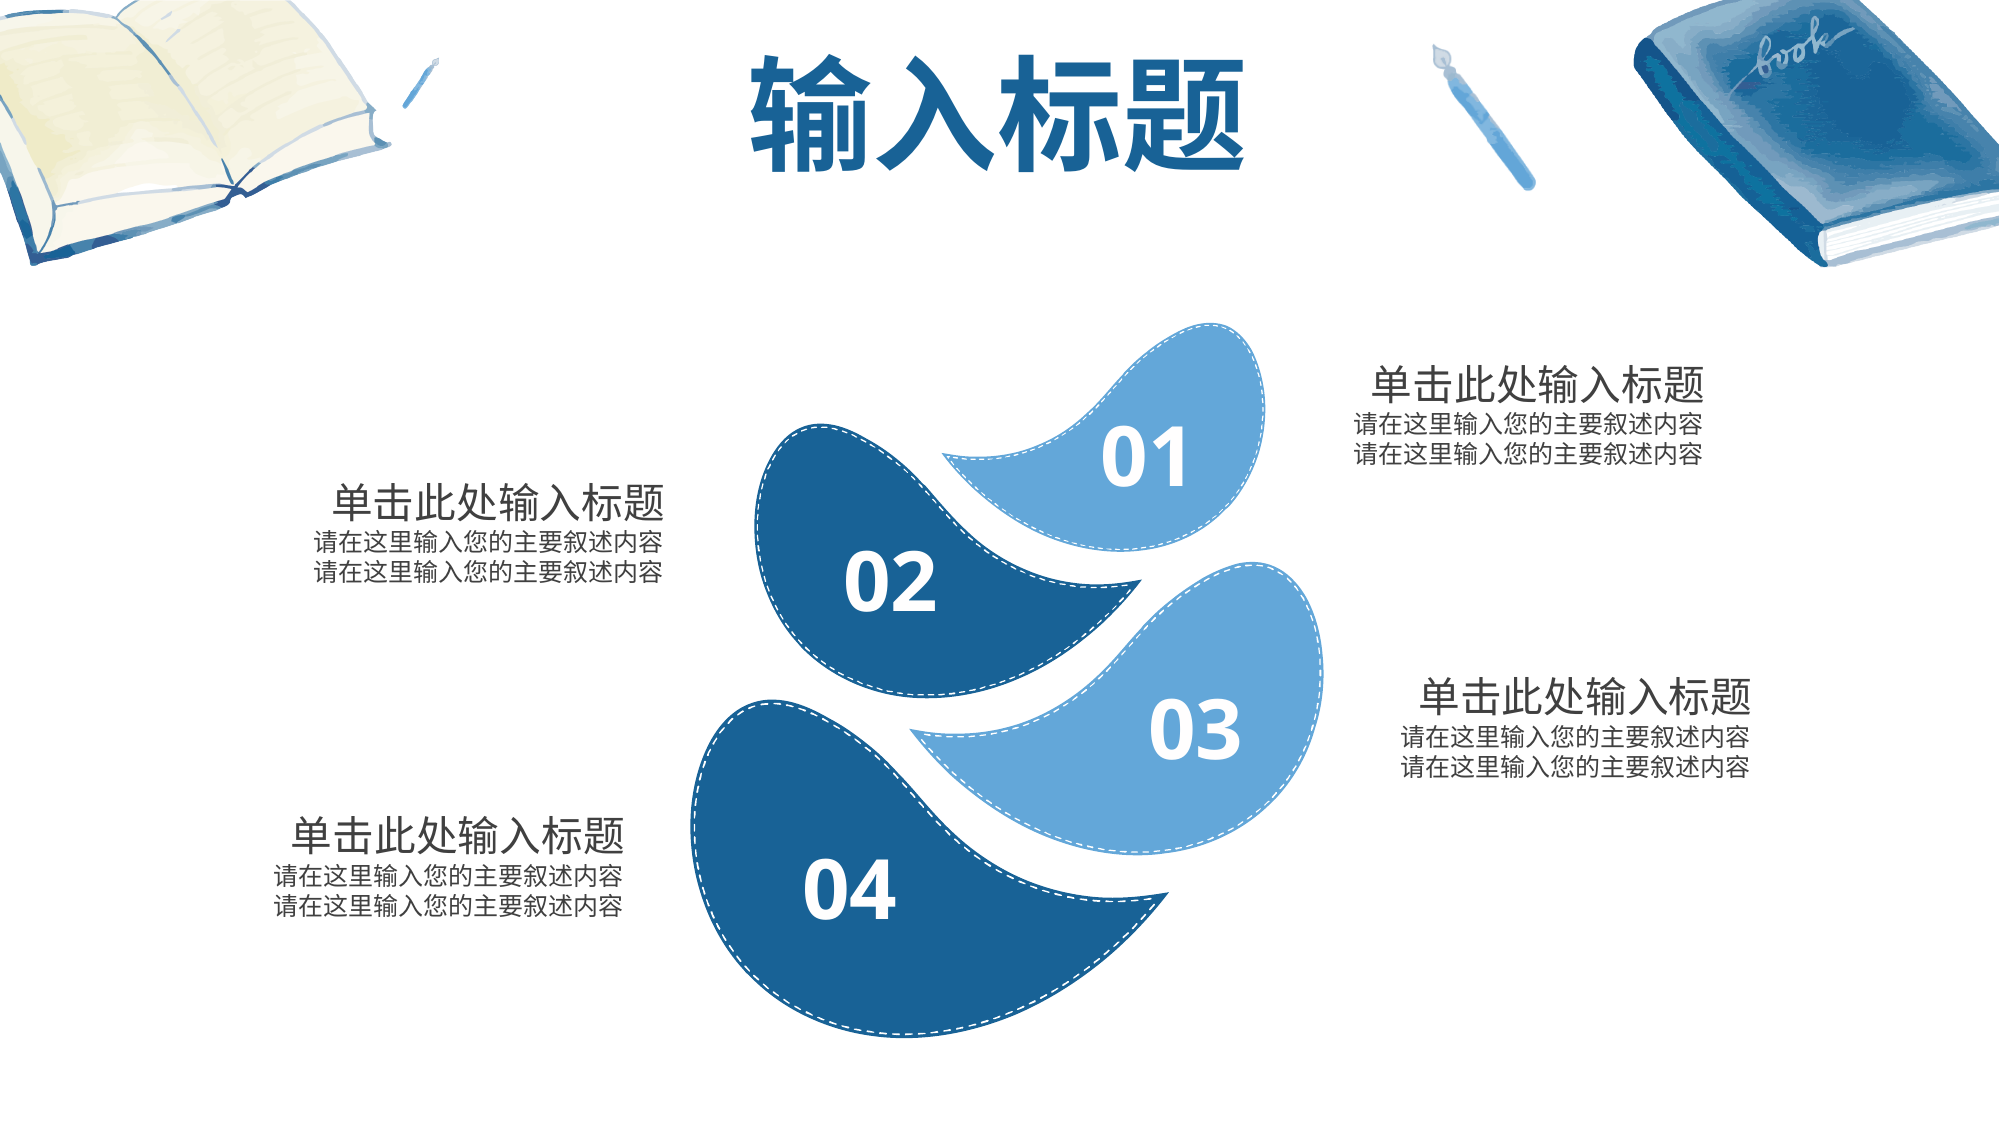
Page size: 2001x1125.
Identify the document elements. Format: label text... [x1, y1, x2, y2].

text_box [964, 846, 971, 853]
text_box [864, 746, 871, 753]
text_box [1018, 880, 1026, 885]
text_box [893, 772, 899, 779]
text_box [927, 810, 933, 818]
picture [1421, 0, 2000, 280]
text_box [833, 724, 841, 730]
text_box [909, 561, 1324, 856]
text_box [728, 945, 734, 953]
text_box 单击此处输入标题 请在这里输入您的主要叙述内容 请在这里输入您的主要叙述内容 [1338, 351, 1720, 556]
text_box [727, 717, 734, 724]
text_box [909, 791, 916, 798]
text_box 输入标题 [607, 29, 1387, 194]
text_box [941, 322, 1266, 552]
text_box [843, 731, 851, 737]
text_box [1149, 903, 1155, 911]
text_box [805, 1011, 813, 1016]
text_box [944, 829, 951, 836]
text_box 单击此处输入标题 请在这里输入您的主要叙述内容 请在这里输入您的主要叙述内容 [1386, 663, 1768, 869]
text_box [1093, 958, 1100, 964]
text_box [1122, 932, 1129, 939]
text_box 单击此处输入标题 请在这里输入您的主要叙述内容 请在这里输入您的主要叙述内容 [258, 802, 640, 1008]
text_box [748, 705, 756, 710]
text_box [1006, 874, 1015, 880]
text_box 03 [1148, 676, 1256, 777]
text_box [701, 886, 706, 895]
text_box [1028, 1000, 1036, 1005]
text_box 02 [843, 527, 950, 628]
text_box [1039, 993, 1048, 999]
text_box [810, 712, 818, 717]
text_box [753, 974, 760, 981]
text_box [817, 1016, 825, 1021]
text_box [995, 868, 1003, 874]
text_box [737, 710, 744, 716]
text_box [706, 748, 712, 756]
text_box [1083, 966, 1090, 972]
text_box [935, 820, 942, 827]
text_box [712, 737, 718, 745]
text_box [984, 862, 992, 867]
text_box [710, 911, 715, 919]
text_box 01 [1100, 402, 1196, 503]
text_box [980, 1019, 989, 1024]
text_box [1300, 594, 1305, 602]
text_box [1103, 949, 1110, 956]
text_box [973, 854, 981, 860]
text_box [1131, 923, 1138, 930]
text_box [822, 717, 829, 723]
text_box [754, 423, 1143, 699]
text_box [993, 1015, 1001, 1020]
text_box 04 [802, 835, 910, 937]
text_box [736, 955, 742, 962]
text_box [954, 838, 961, 845]
text_box [690, 699, 1169, 1039]
picture [0, 0, 447, 280]
text_box [1051, 987, 1059, 993]
text_box [1017, 1005, 1025, 1010]
text_box [798, 707, 807, 712]
text_box [744, 965, 750, 972]
text_box [1030, 885, 1038, 890]
text_box [1140, 913, 1147, 920]
text_box 单击此处输入标题 请在这里输入您的主要叙述内容 请在这里输入您的主要叙述内容 [298, 468, 681, 674]
text_box [1073, 973, 1080, 979]
text_box [874, 754, 881, 761]
text_box [702, 760, 707, 769]
text_box [918, 801, 924, 808]
